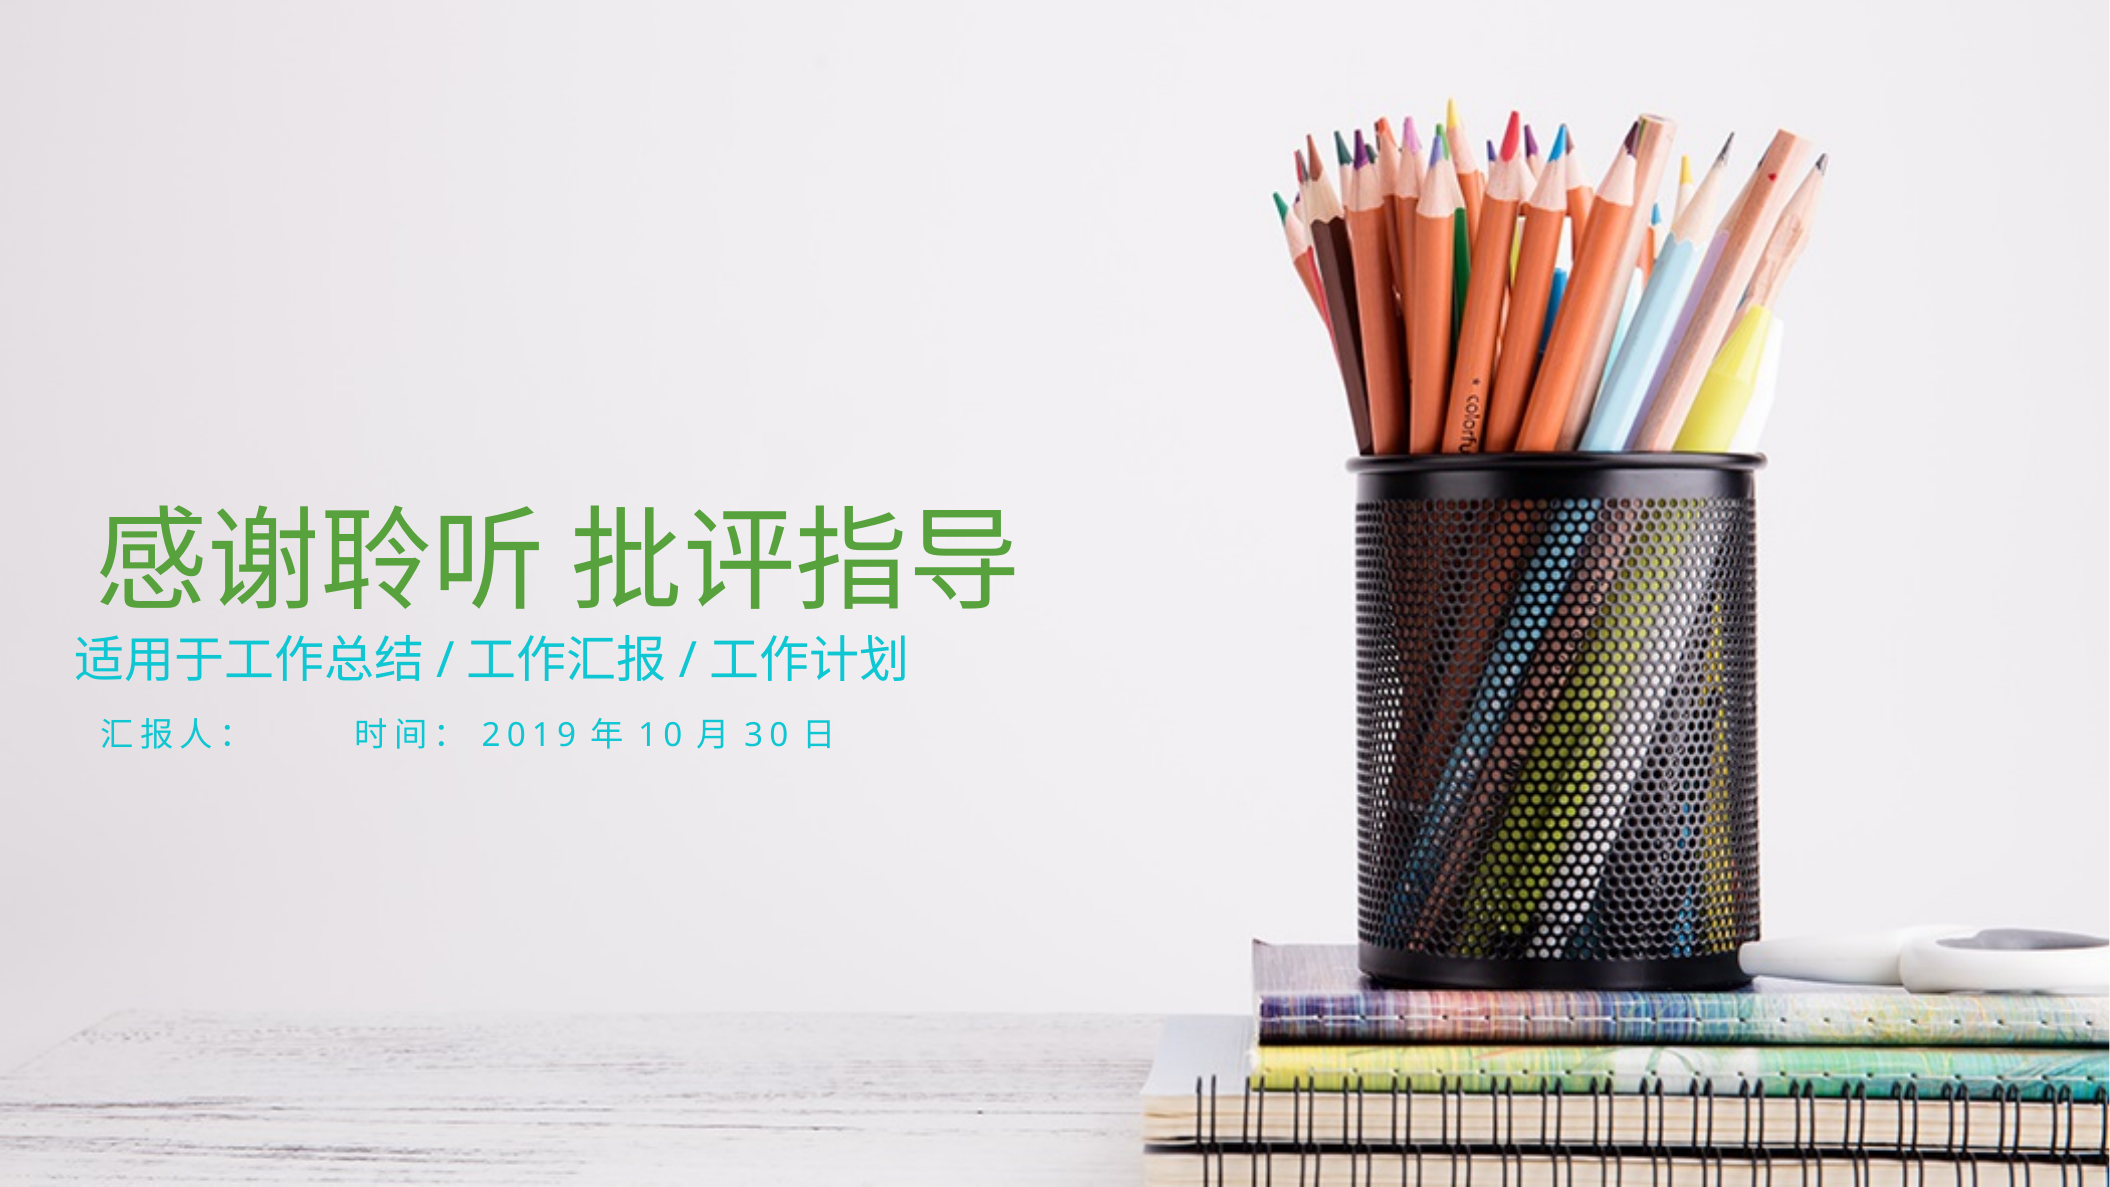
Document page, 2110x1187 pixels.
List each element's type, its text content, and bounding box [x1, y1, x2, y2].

text_box [0, 0, 2110, 1187]
text_box 感谢聆听 批评指导 [74, 477, 1108, 634]
text_box 适用于工作总结/工作汇报/工作计划 [53, 605, 931, 699]
text_box 汇报人： 时间：2019年10月30日 [86, 697, 1071, 761]
